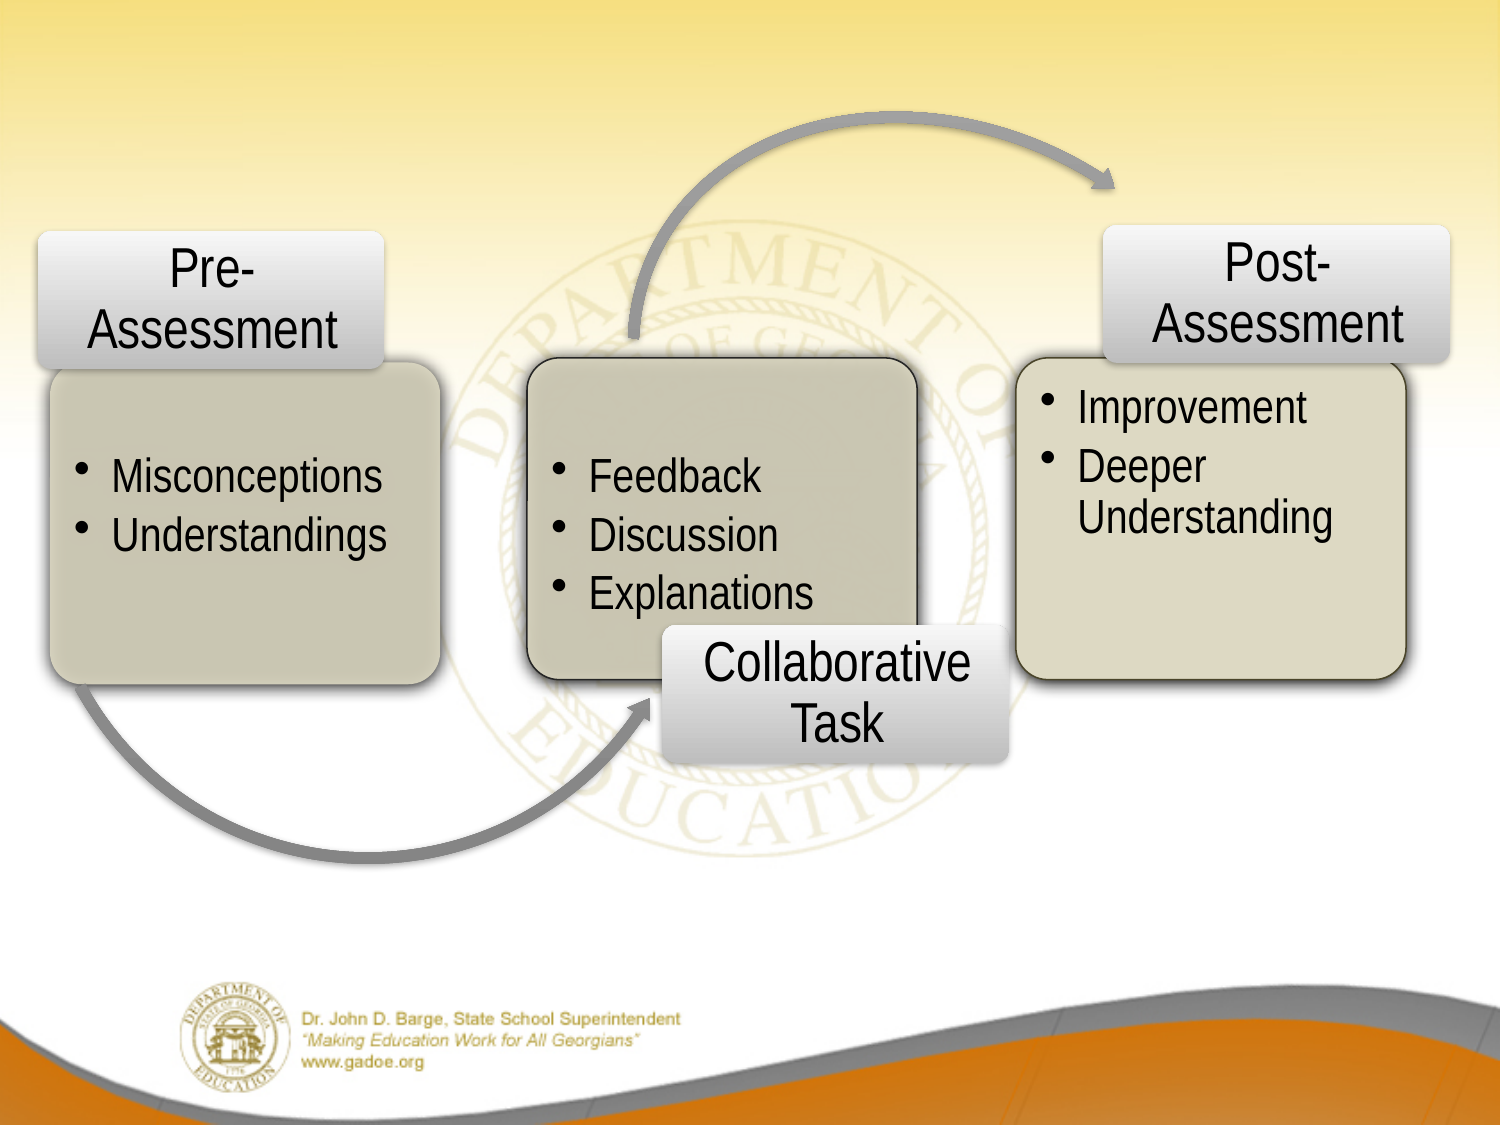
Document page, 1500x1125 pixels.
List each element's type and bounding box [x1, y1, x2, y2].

picture [0, 0, 1500, 1125]
text_box [37, 99, 1451, 938]
